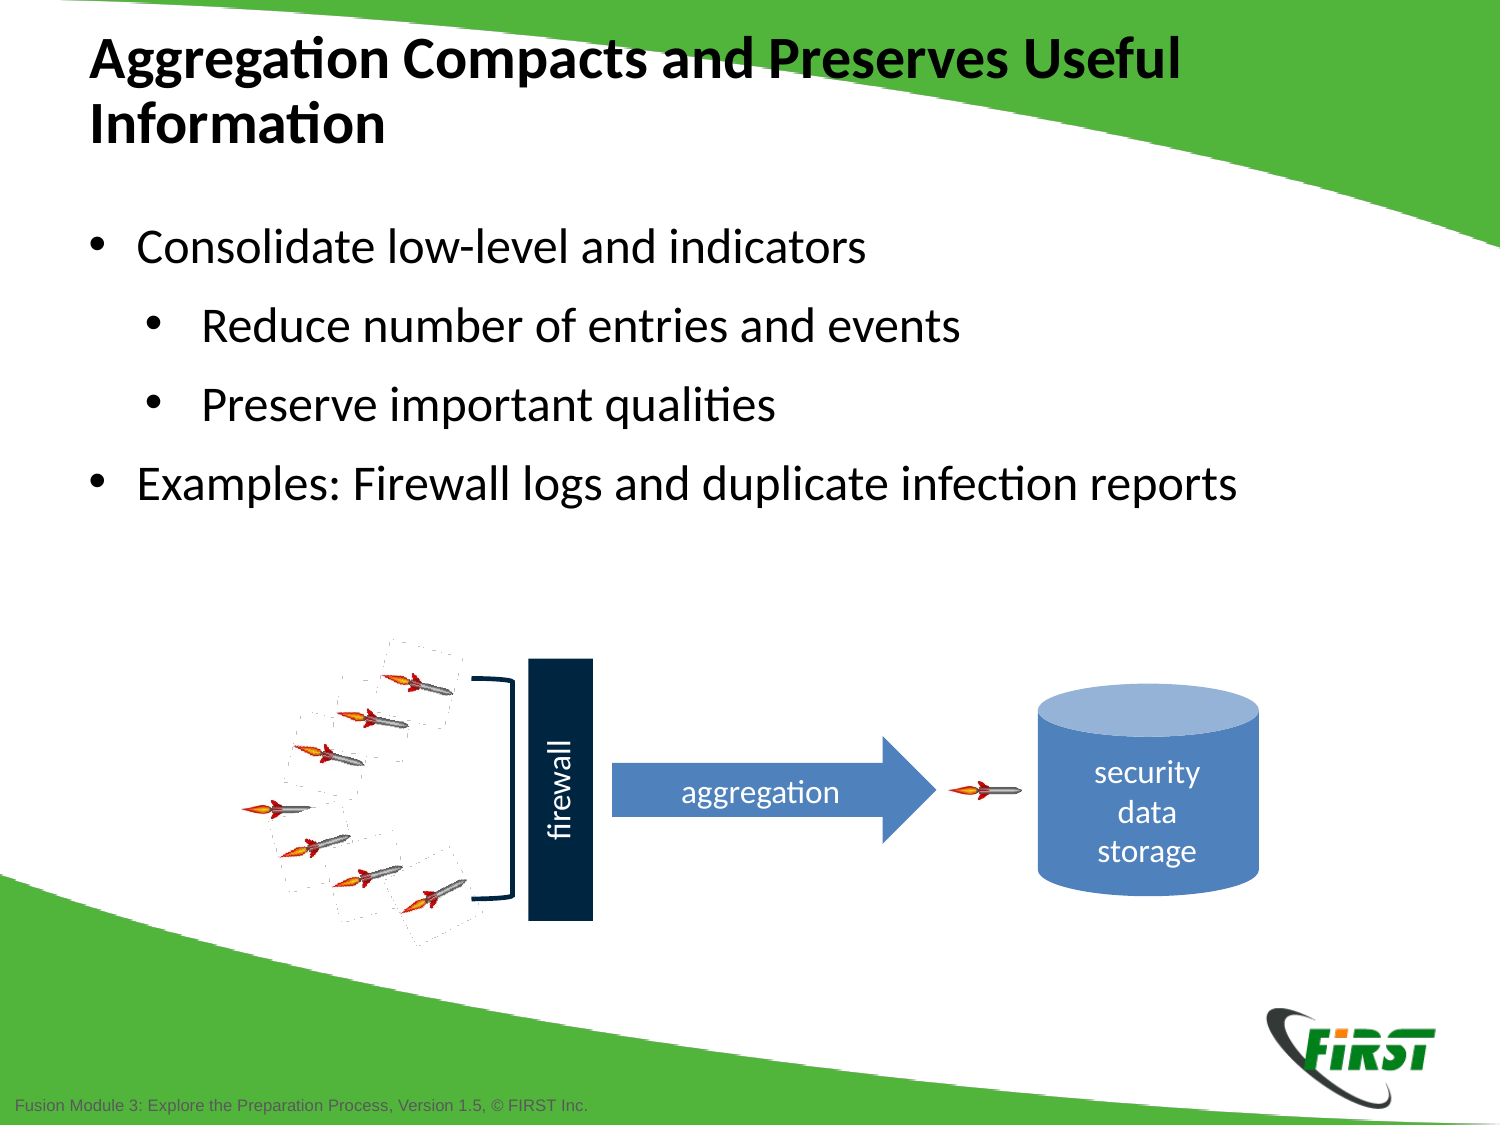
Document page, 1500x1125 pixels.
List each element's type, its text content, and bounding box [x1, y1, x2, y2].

picture [0, 0, 1500, 1125]
text_box aggregation [612, 736, 937, 844]
text_box firewall [529, 675, 585, 856]
text_box Consolidate low-level and indicators Reduce number of entries and events Preserve important qualities Examples: Firewall logs and duplicate infection reports [73, 197, 1489, 524]
text_box [1037, 683, 1259, 897]
text_box [528, 658, 593, 921]
text_box Aggregation Compacts and Preserves Useful Information [75, 57, 1425, 125]
text_box [471, 678, 513, 899]
text_box security data storage [1050, 741, 1245, 878]
